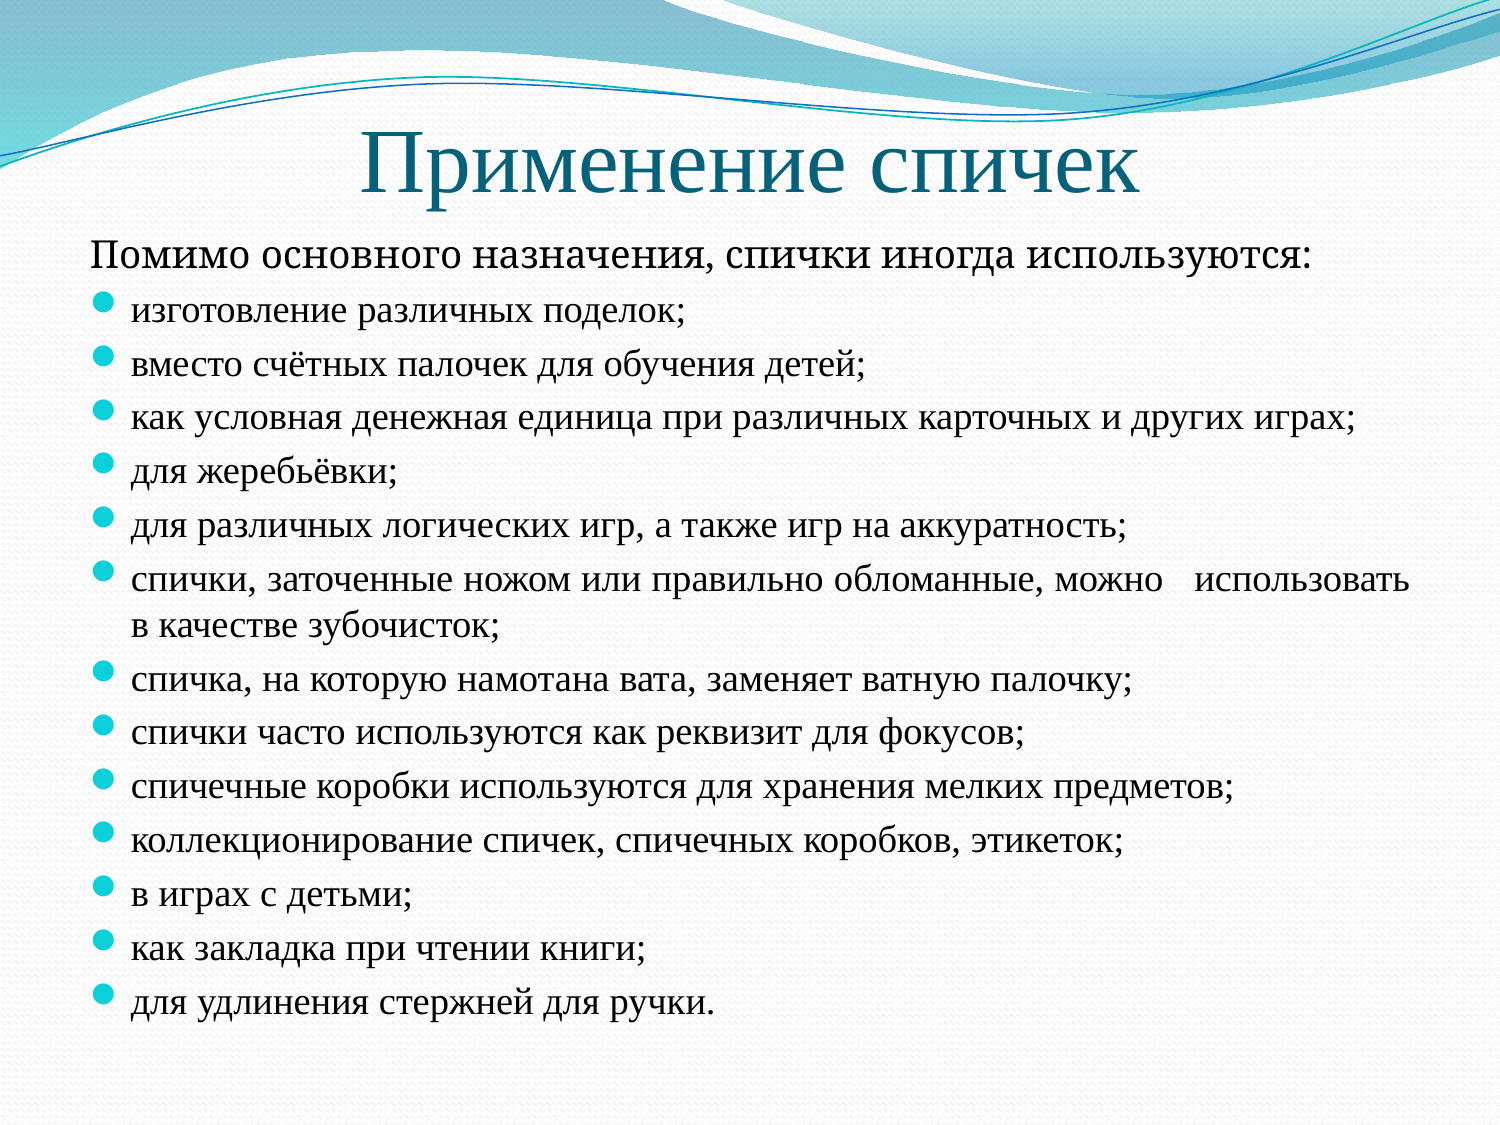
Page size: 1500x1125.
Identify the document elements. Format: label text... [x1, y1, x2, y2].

title Применение спичек [75, 115, 1425, 211]
list Помимо основного назначения, спички иногда используются: изготовление различных поделок; вместо счётных палочек для обучения детей; как условная денежная единица при различных карточных и других играх; для жеребьёвки; для различных логических игр, а также игр на аккуратность; спички, заточенные ножом или правильно обломанные, можно использовать в качестве зубочисток; спичка, на которую намотана вата, заменяет ватную палочку; спички часто используются как реквизит для фокусов; спичечные коробки используются для хранения мелких предметов; коллекционирование спичек, спичечных коробков, этикеток; в играх с детьми; как закладка при чтении книги; для удлинения стержней для ручки. [75, 222, 1425, 1038]
